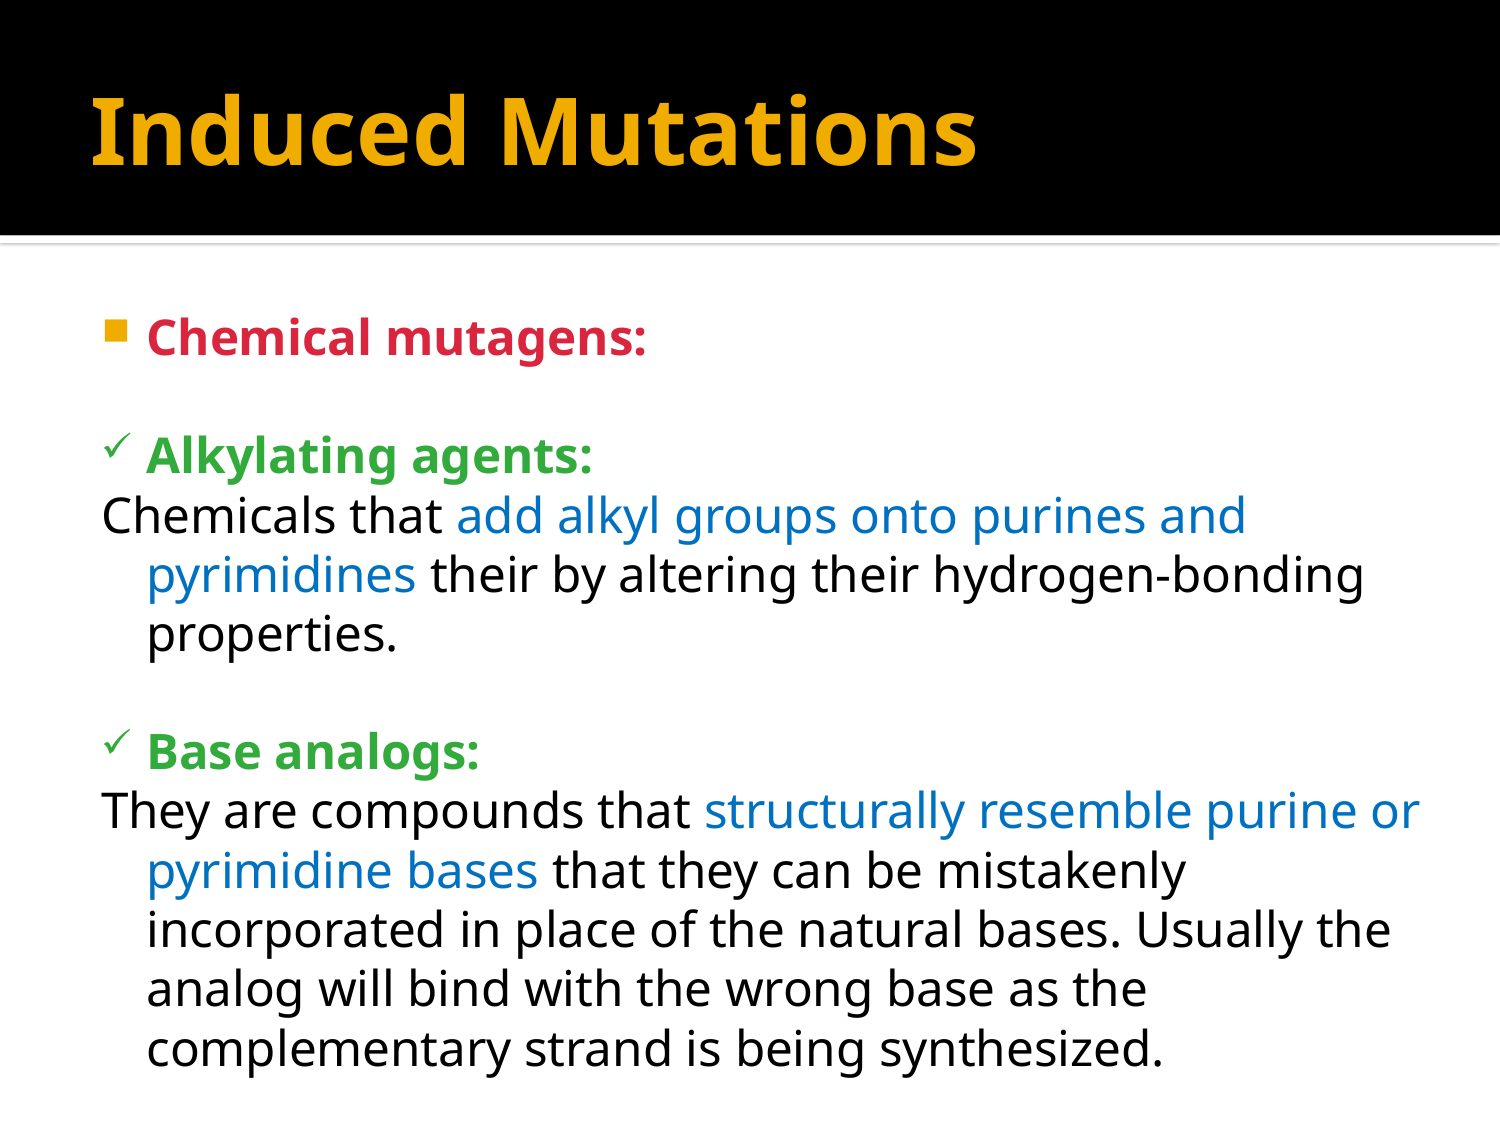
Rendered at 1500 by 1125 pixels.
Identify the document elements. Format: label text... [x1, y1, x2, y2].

title Induced Mutations [75, 25, 1425, 231]
list Chemical mutagens: Alkylating agents: Chemicals that add alkyl groups onto purines and pyrimidines their by altering their hydrogen-bonding properties. Base analogs: They are compounds that structurally resemble purine or pyrimidine bases that they can be mistakenly incorporated in place of the natural bases. Usually the analog will bind with the wrong base as the complementary strand is being synthesized. [75, 291, 1456, 1086]
